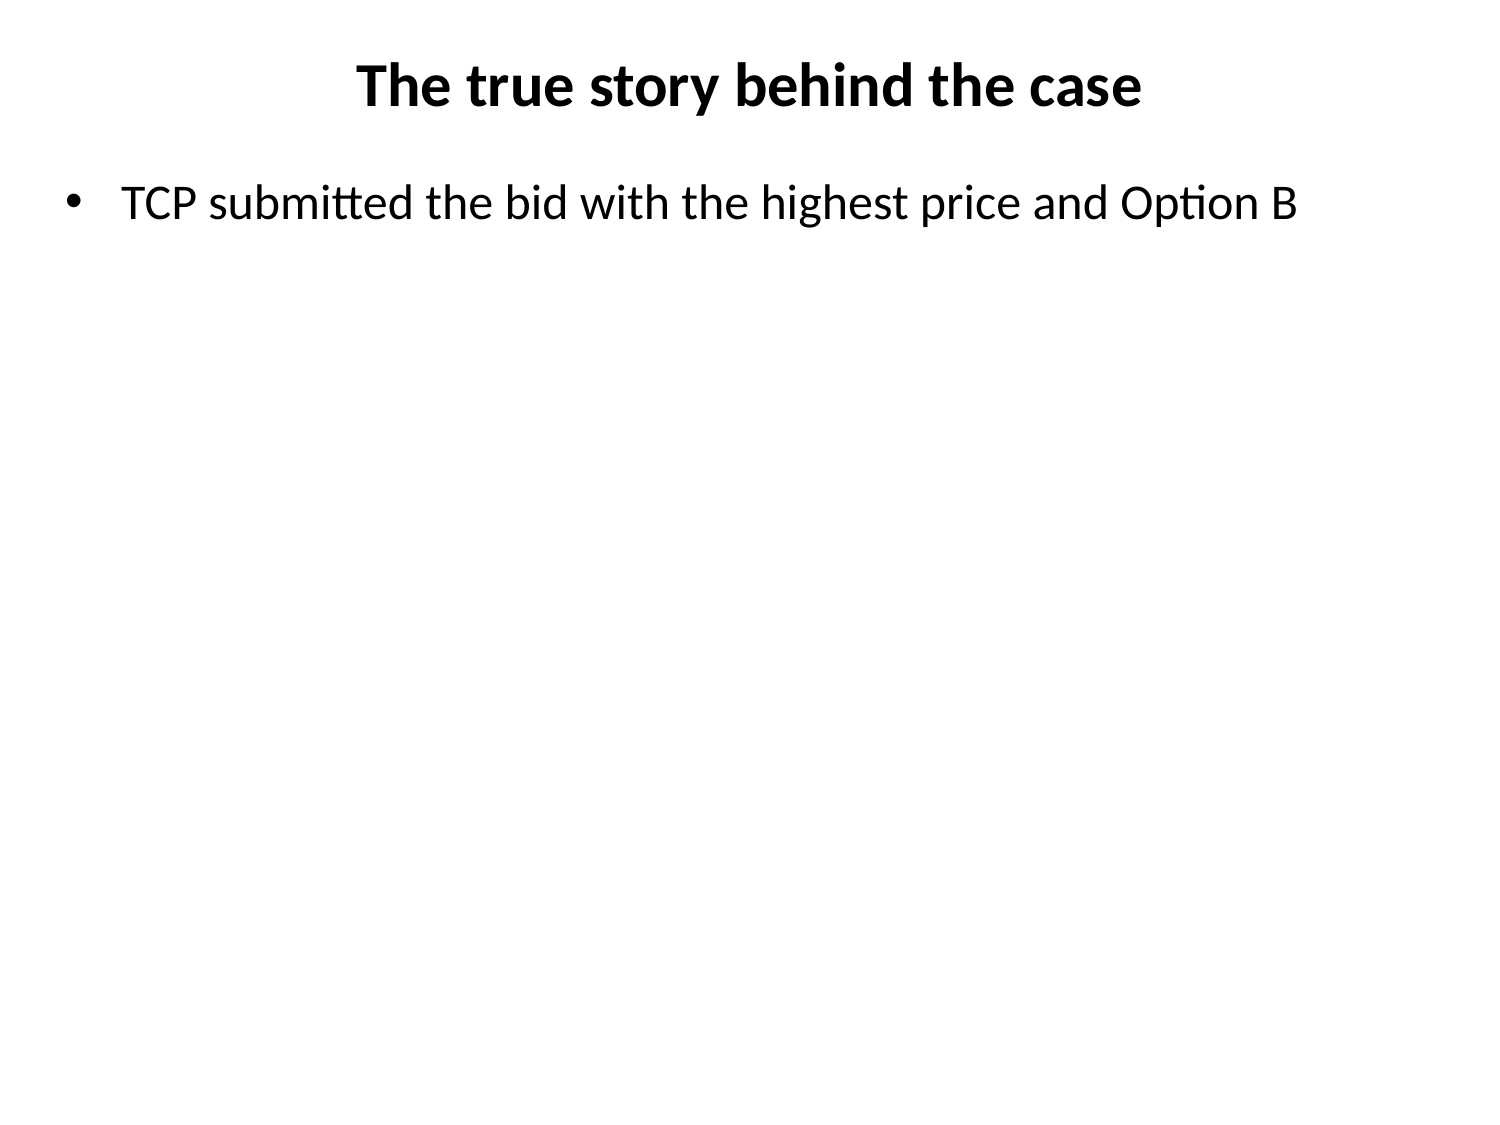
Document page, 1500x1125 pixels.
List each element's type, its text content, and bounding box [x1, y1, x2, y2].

title The true story behind the case [75, 0, 1425, 162]
list TCP submitted the bid with the highest price and Option B [50, 162, 1438, 1088]
